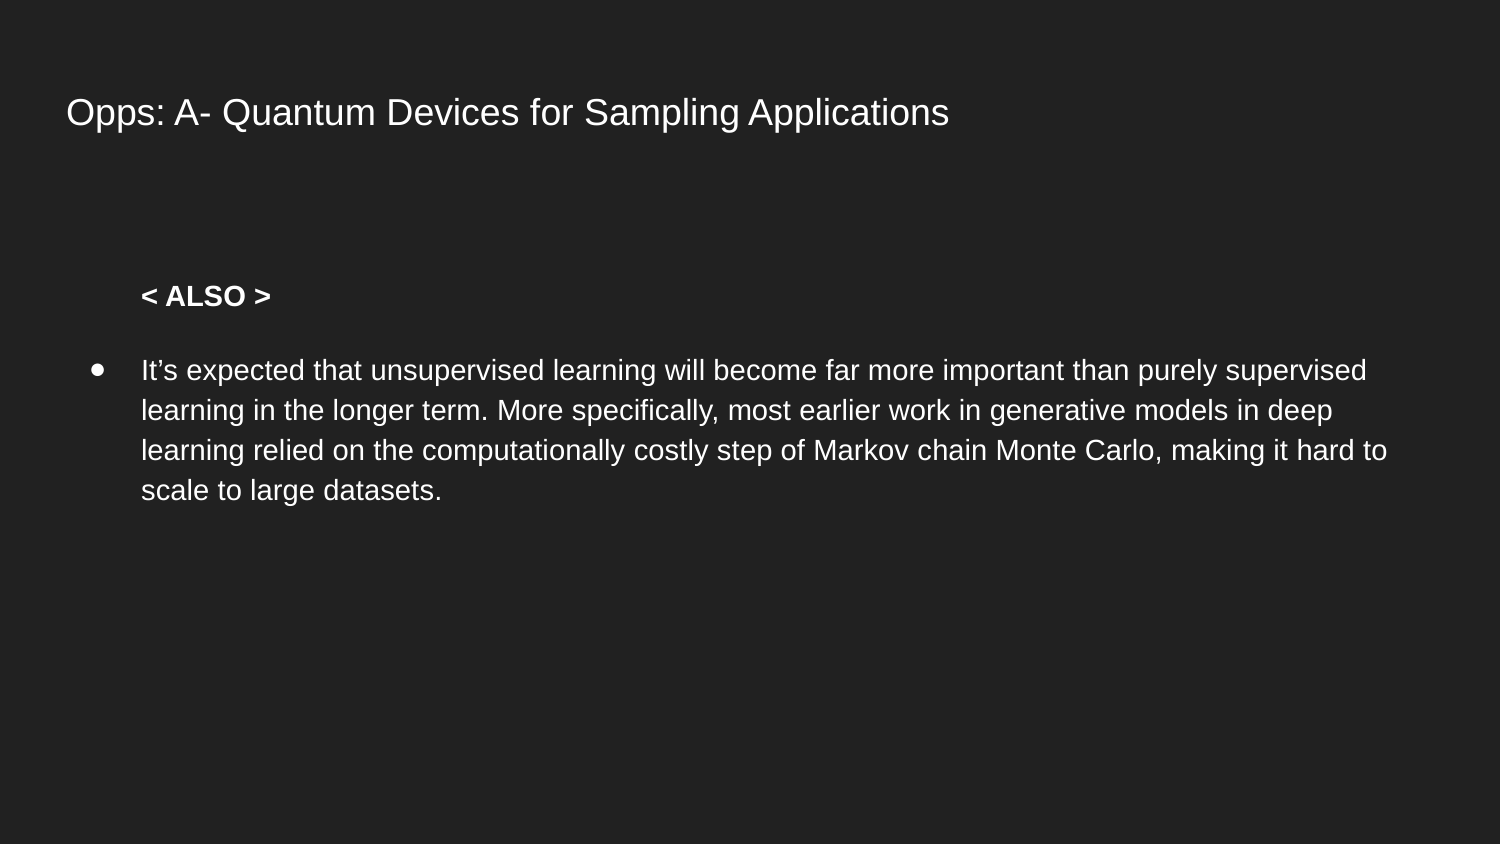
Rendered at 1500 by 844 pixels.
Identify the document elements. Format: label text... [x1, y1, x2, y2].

list < ALSO > It’s expected that unsupervised learning will become far more important than purely supervised learning in the longer term. More specifically, most earlier work in generative models in deep learning relied on the computationally costly step of Markov chain Monte Carlo, making it hard to scale to large datasets. [51, 189, 1449, 750]
title Opps: A- Quantum Devices for Sampling Applications [51, 72, 1449, 167]
